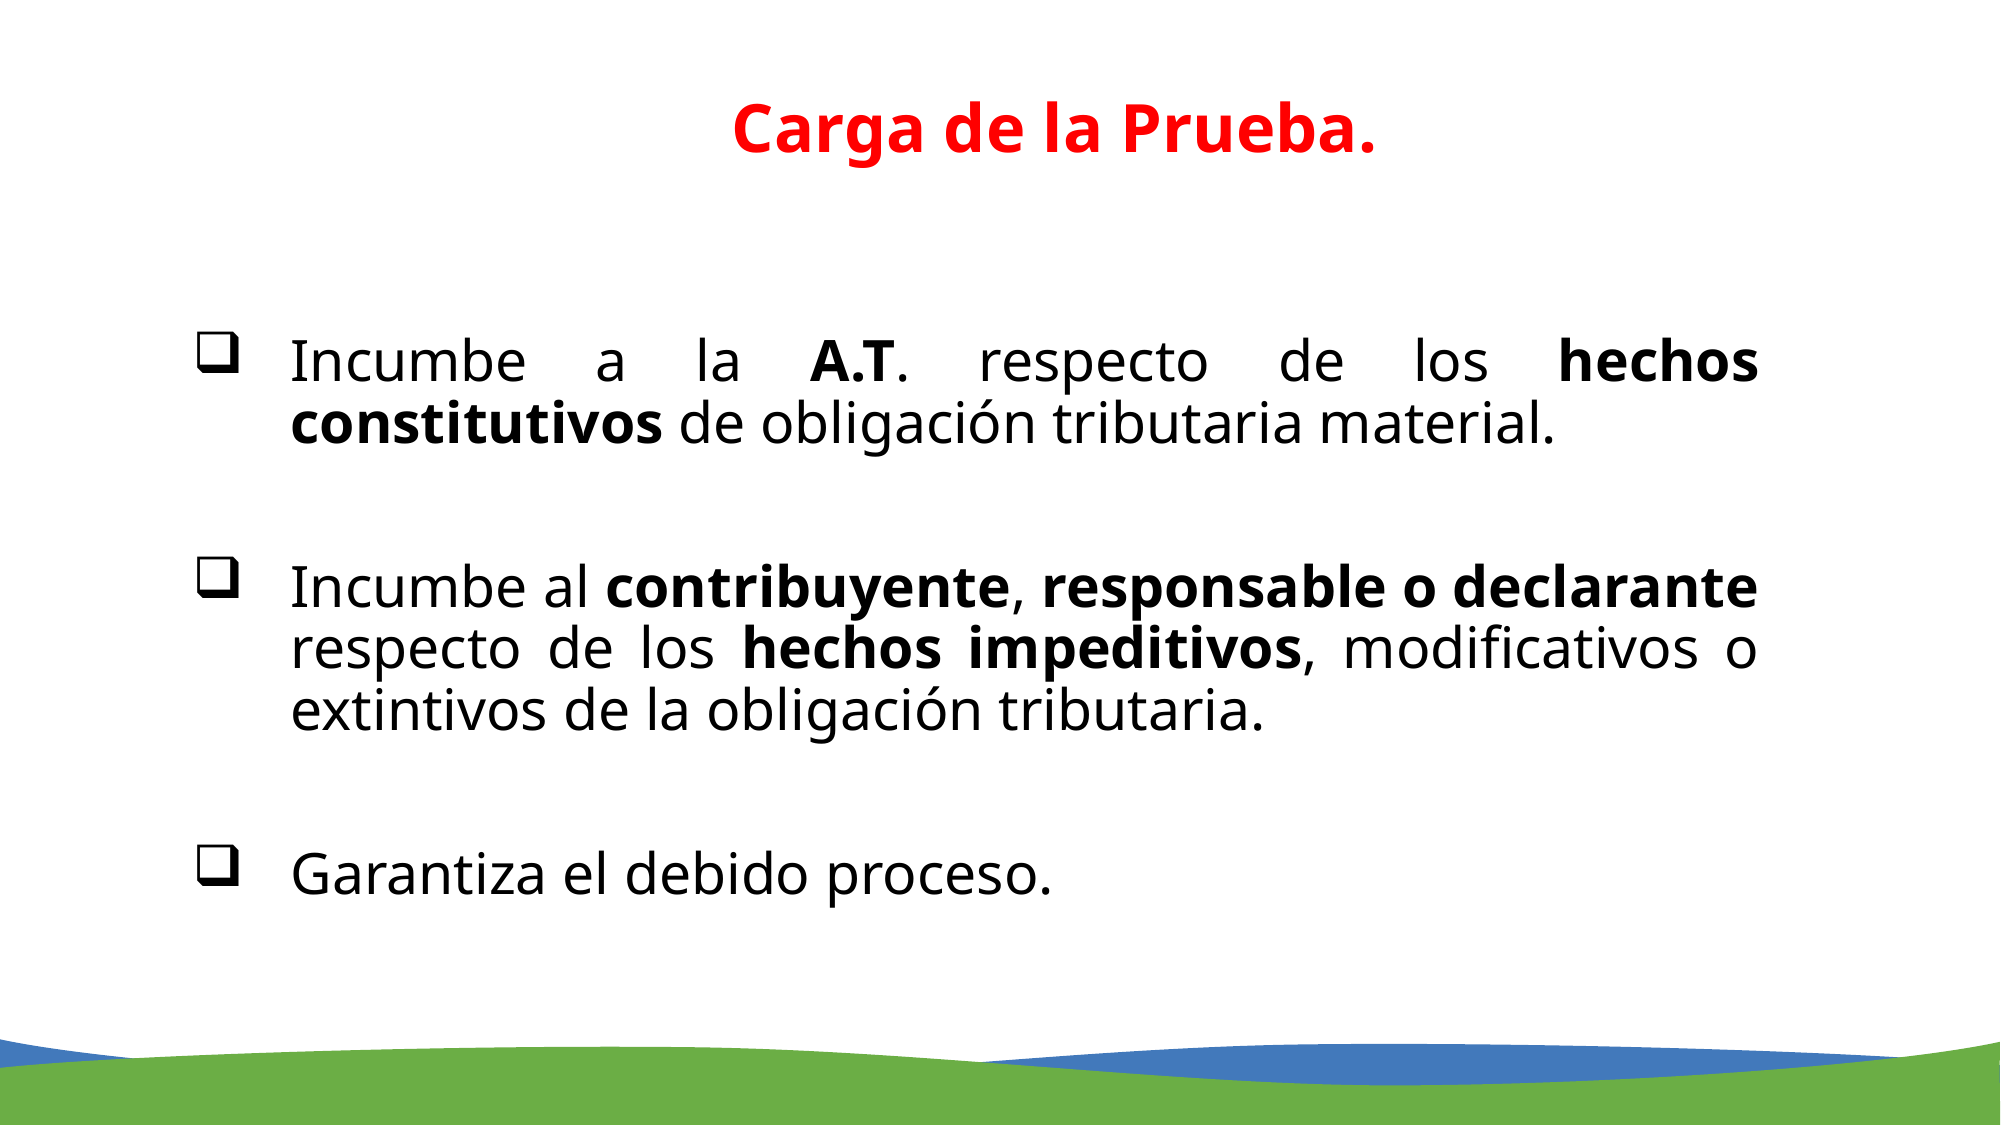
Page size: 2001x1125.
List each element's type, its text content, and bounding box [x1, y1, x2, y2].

text_box Incumbe a la A.T. respecto de los hechos constitutivos de obligación tributaria material. Incumbe al contribuyente, responsable o declarante respecto de los hechos impeditivos, modificativos o extintivos de la obligación tributaria. Garantiza el debido proceso. [177, 243, 1775, 919]
title Carga de la Prueba. [471, 54, 1639, 209]
